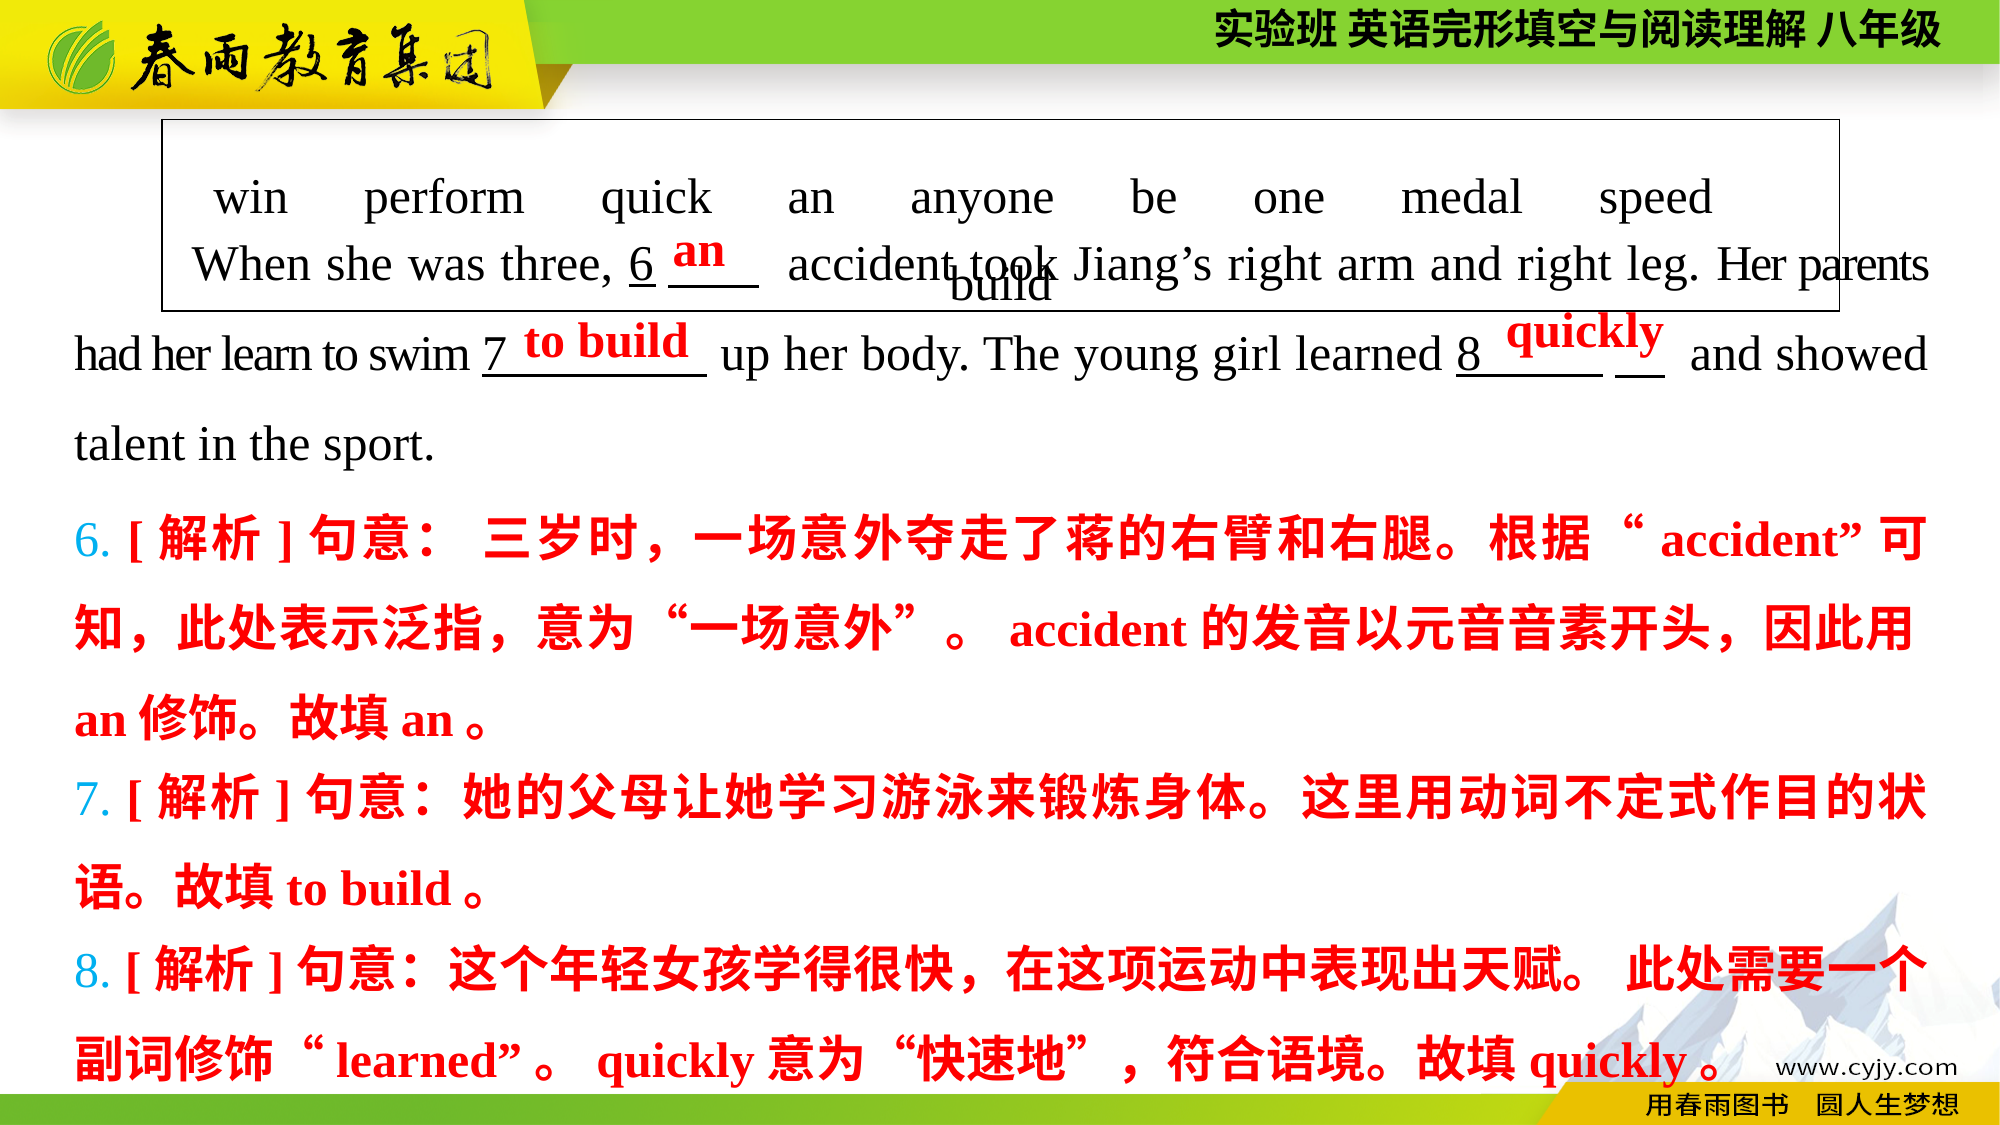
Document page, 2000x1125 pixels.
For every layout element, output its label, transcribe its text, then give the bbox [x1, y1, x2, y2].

text_box to build [508, 299, 704, 375]
list When she was three, 6 accident took Jiang’s right arm and right leg. Her parents had her learn to swim 7 . up her body. The young girl learned 8 and showed talent in the sport. [59, 193, 1944, 468]
text_box quickly [1490, 290, 1680, 366]
text_box 6. [解析]句意： 三岁时，一场意外夺走了蒋的右臂和右腿。根据“accident”可知，此处表示泛指，意为“一场意外”。accident的发音以元音音素开头，因此用an修饰。故填an。 [59, 468, 1944, 727]
text_box 7. [解析]句意：她的父母让她学习游泳来锻炼身体。这里用动词不定式作目的状语。故填to build。 [59, 727, 1944, 899]
text_box 8. [解析]句意：这个年轻女孩学得很快，在这项运动中表现出天赋。 此处需要一个副词修饰“learned”。quickly意为“快速地”，符合语境。故填quickly。 [59, 899, 1944, 1095]
picture [0, 0, 2000, 1125]
text_box an [657, 208, 741, 284]
table_header win perform quick an anyone be one medal speed build [163, 120, 1839, 310]
